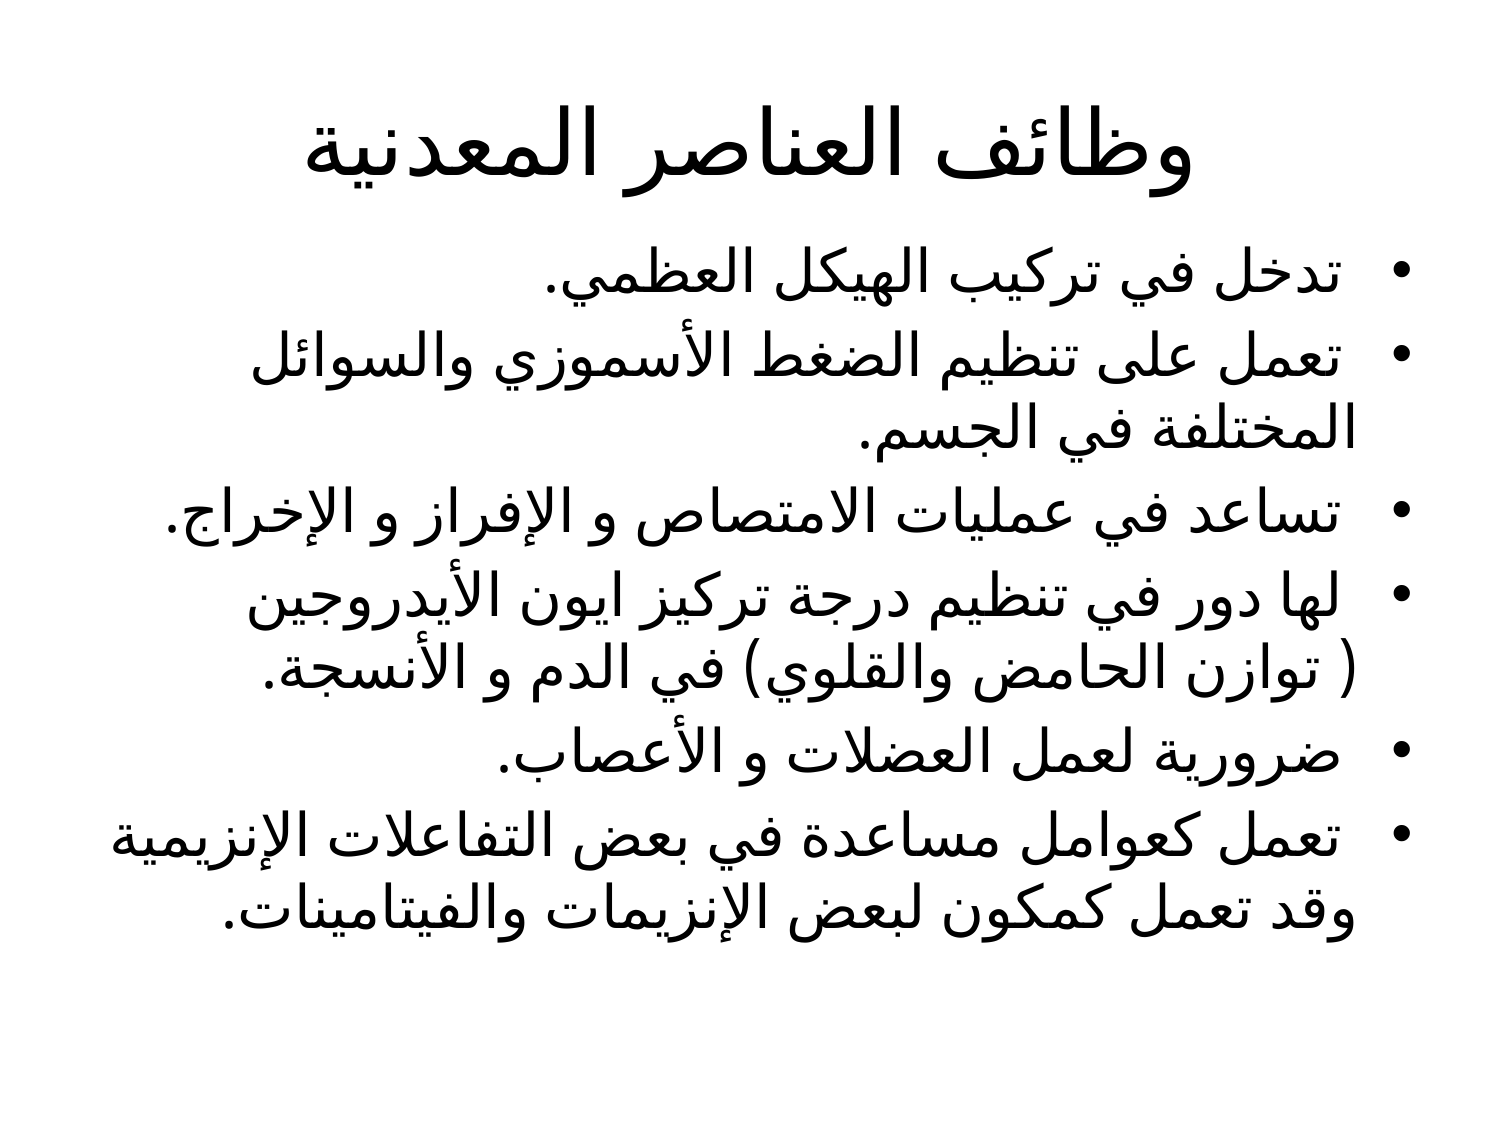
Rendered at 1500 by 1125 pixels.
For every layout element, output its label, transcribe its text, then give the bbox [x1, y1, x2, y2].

list تدخل في تركيب الهيكل العظمي. تعمل على تنظيم الضغط الأسموزي والسوائل المختلفة في الجسم. تساعد في عمليات الامتصاص و الإفراز و الإخراج. لها دور في تنظيم درجة تركيز ايون الأيدروجين ( توازن الحامض والقلوي) في الدم و الأنسجة. ضرورية لعمل العضلات و الأعصاب. تعمل كعوامل مساعدة في بعض التفاعلات الإنزيمية وقد تعمل كمكون لبعض الإنزيمات والفيتامينات. [75, 224, 1425, 1005]
title وظائف العناصر المعدنية [75, 45, 1425, 224]
